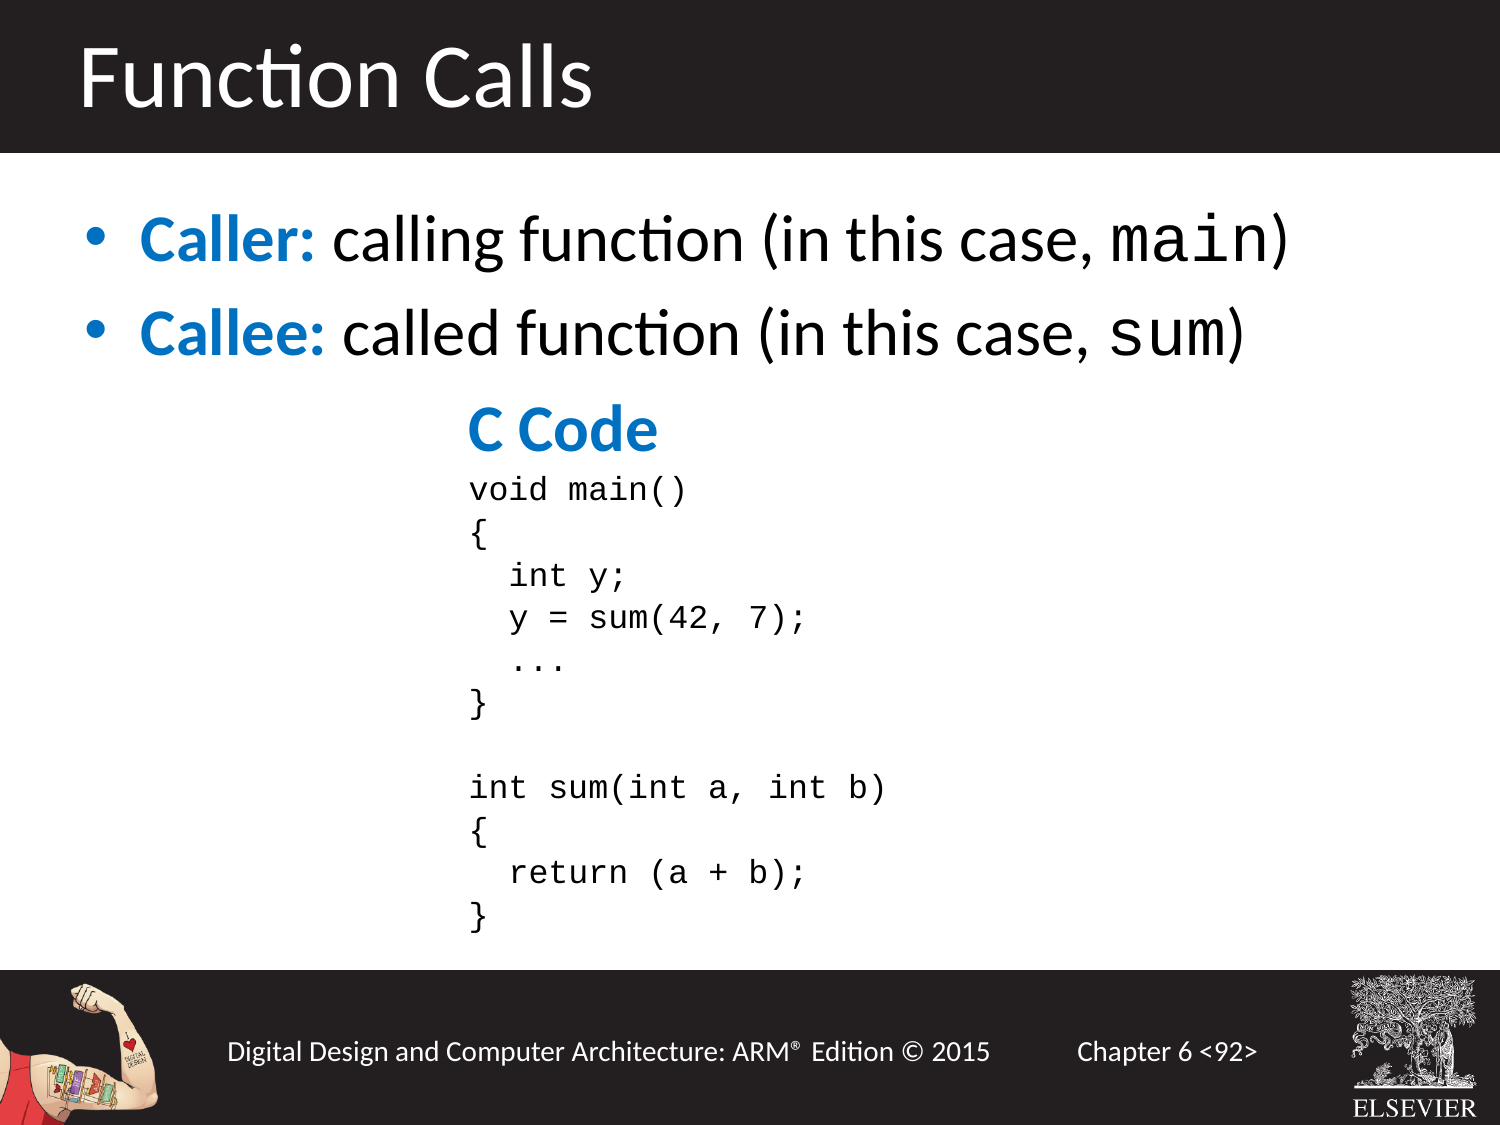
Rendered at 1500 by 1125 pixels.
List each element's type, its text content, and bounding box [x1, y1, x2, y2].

text_box Function Calls [63, 8, 1488, 133]
picture [1350, 974, 1477, 1117]
list Caller: calling function (in this case, main) Callee: called function (in this case, sum) [69, 187, 1395, 1038]
text_box [112, 200, 1438, 1050]
text_box C Code void main() { int y; y = sum(42, 7); ... } int sum(int a, int b) { return (a + b); } [453, 386, 1267, 962]
picture [0, 979, 163, 1125]
